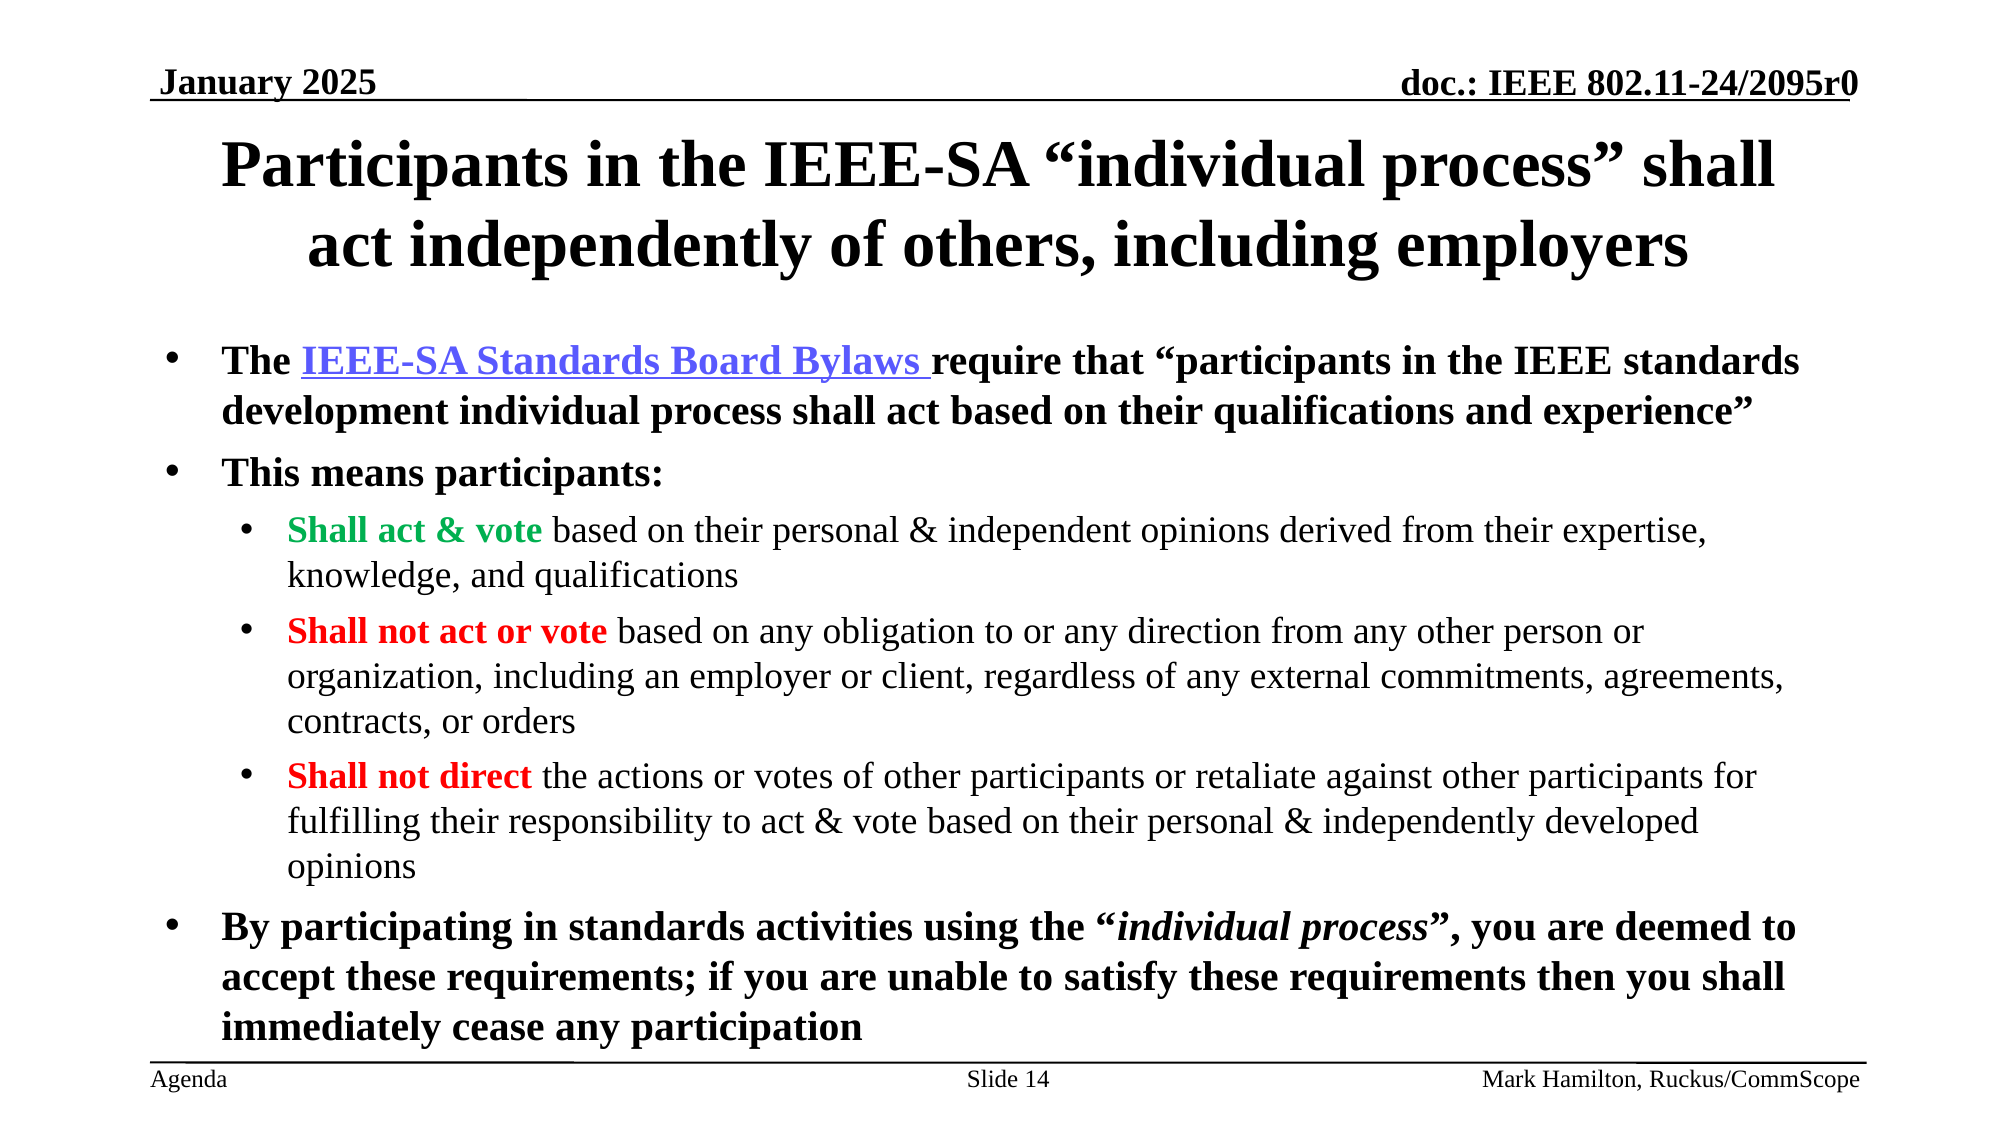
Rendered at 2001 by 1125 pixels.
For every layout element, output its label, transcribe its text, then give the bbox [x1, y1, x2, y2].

list The IEEE-SA Standards Board Bylaws require that “participants in the IEEE standards development individual process shall act based on their qualifications and experience” This means participants: Shall act & vote based on their personal & independent opinions derived from their expertise, knowledge, and qualifications Shall not act or vote based on any obligation to or any direction from any other person or organization, including an employer or client, regardless of any external commitments, agreements, contracts, or orders Shall not direct the actions or votes of other participants or retaliate against other participants for fulfilling their responsibility to act & vote based on their personal & independently developed opinions By participating in standards activities using the “individual process”, you are deemed to accept these requirements; if you are unable to satisfy these requirements then you shall immediately cease any participation [149, 324, 1850, 1000]
slide_number Slide 14 [950, 1061, 1067, 1123]
title Participants in the IEEE-SA “individual process” shall act independently of others, including employers [149, 112, 1850, 288]
